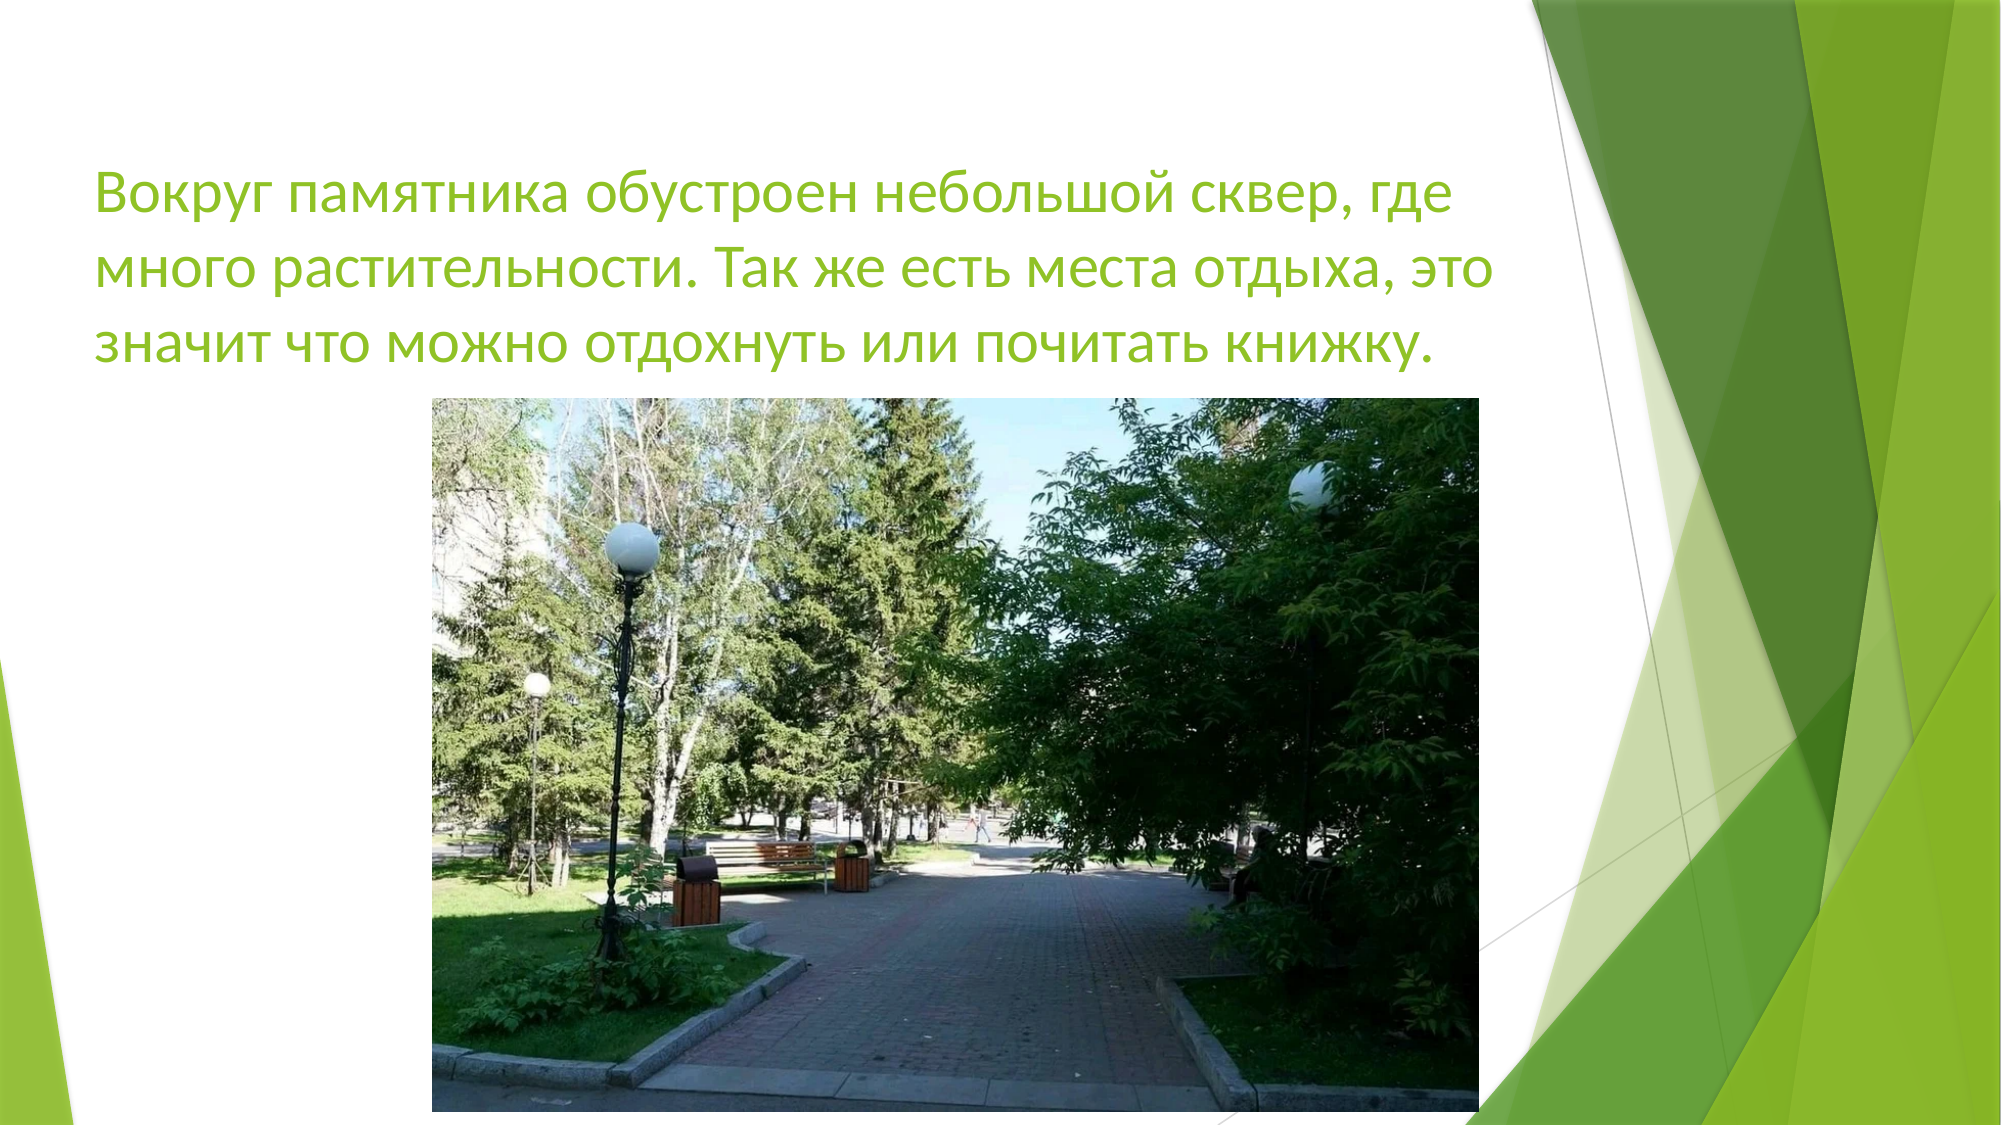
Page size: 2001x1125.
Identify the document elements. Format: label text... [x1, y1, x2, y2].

title Вокруг памятника обустроен небольшой сквер, где много растительности. Так же есть места отдыха, это значит что можно отдохнуть или почитать книжку. [79, 82, 1522, 383]
picture [431, 397, 1479, 1113]
